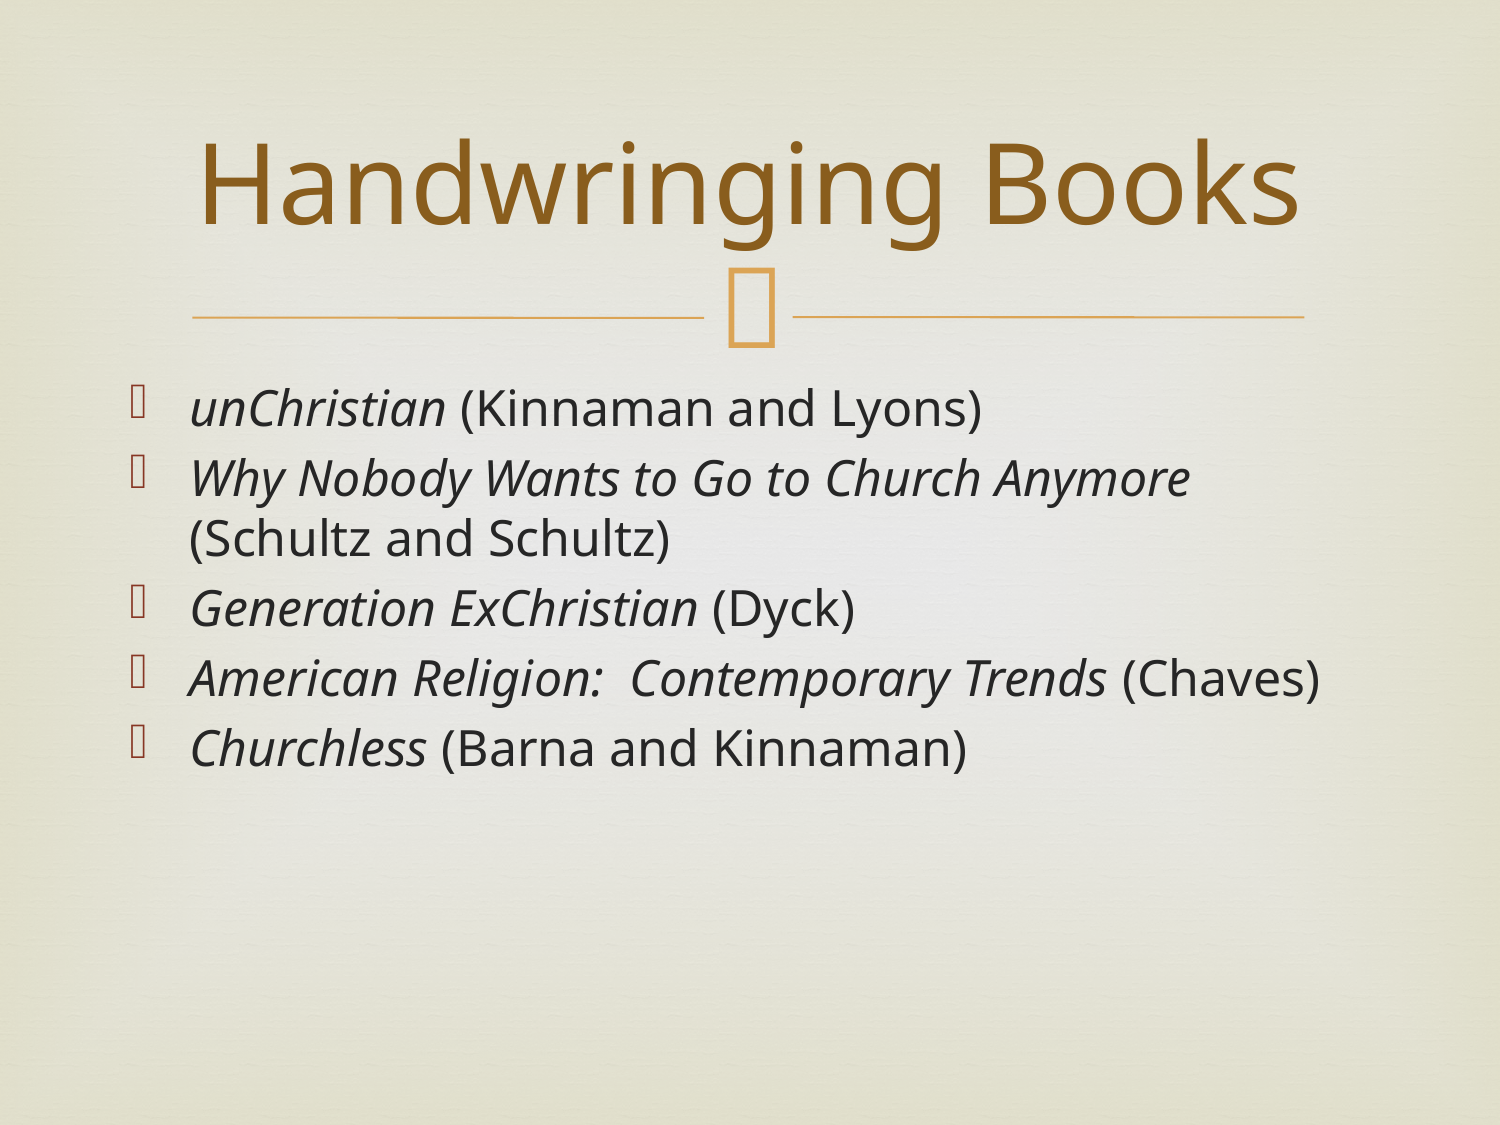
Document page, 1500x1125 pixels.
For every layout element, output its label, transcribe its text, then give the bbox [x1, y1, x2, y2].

title Handwringing Books [112, 93, 1386, 267]
list unChristian (Kinnaman and Lyons) Why Nobody Wants to Go to Church Anymore (Schultz and Schultz) Generation ExChristian (Dyck) American Religion: Contemporary Trends (Chaves) Churchless (Barna and Kinnaman) [114, 368, 1386, 1005]
